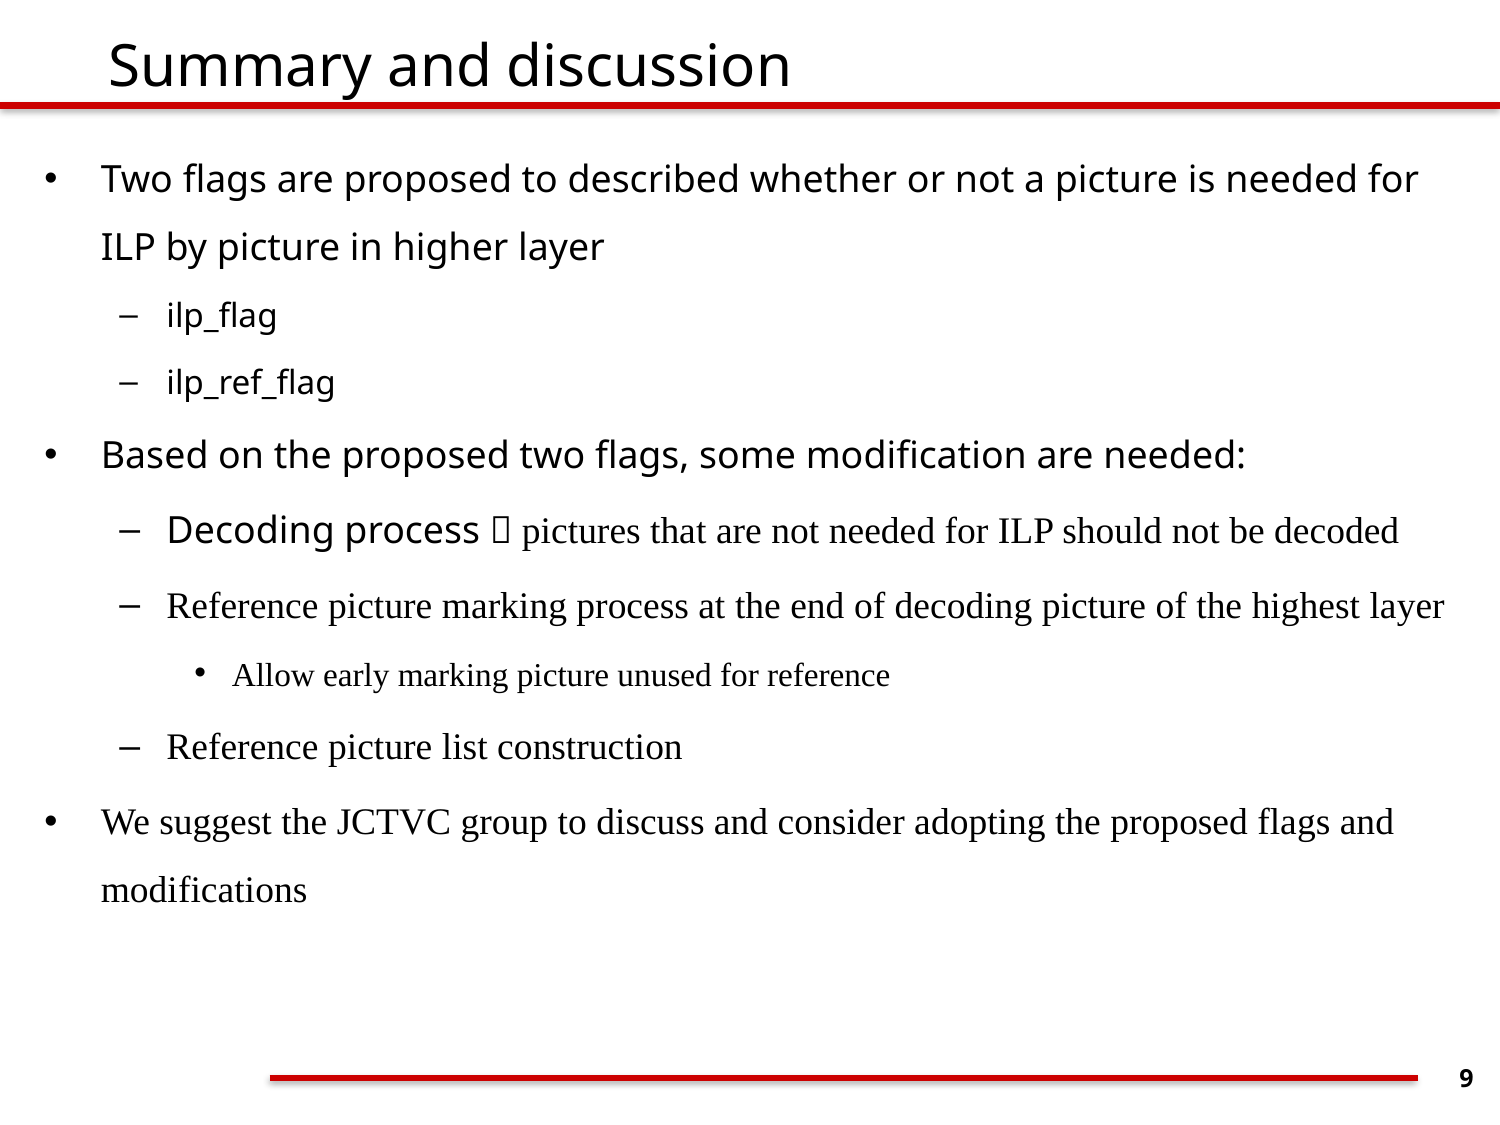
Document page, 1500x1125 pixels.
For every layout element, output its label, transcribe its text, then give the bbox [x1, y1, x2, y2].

slide_number 9 [1417, 1054, 1489, 1114]
title Summary and discussion [93, 32, 1243, 94]
list Two flags are proposed to described whether or not a picture is needed for ILP by picture in higher layer ilp_flag ilp_ref_flag Based on the proposed two flags, some modification are needed: Decoding process  pictures that are not needed for ILP should not be decoded Reference picture marking process at the end of decoding picture of the highest layer Allow early marking picture unused for reference Reference picture list construction We suggest the JCTVC group to discuss and consider adopting the proposed flags and modifications [29, 125, 1471, 1059]
